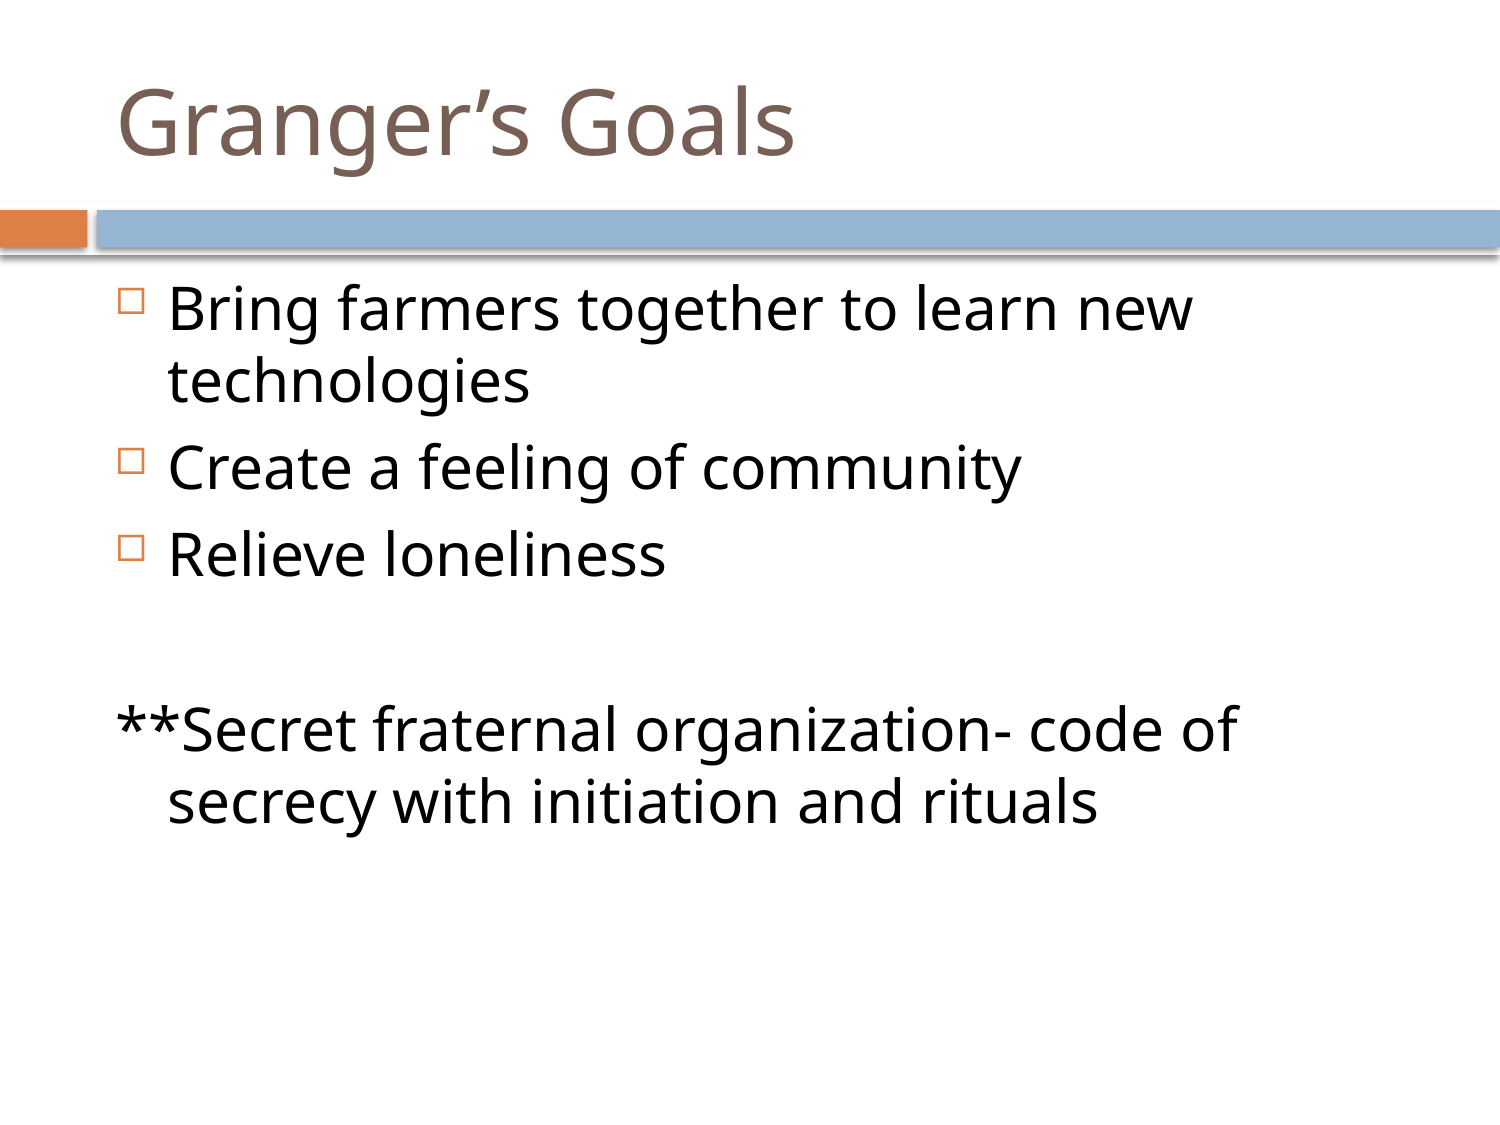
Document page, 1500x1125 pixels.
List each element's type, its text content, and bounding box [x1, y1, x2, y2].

title Granger’s Goals [100, 37, 1438, 200]
list Bring farmers together to learn new technologies Create a feeling of community Relieve loneliness **Secret fraternal organization- code of secrecy with initiation and rituals [100, 262, 1438, 1000]
